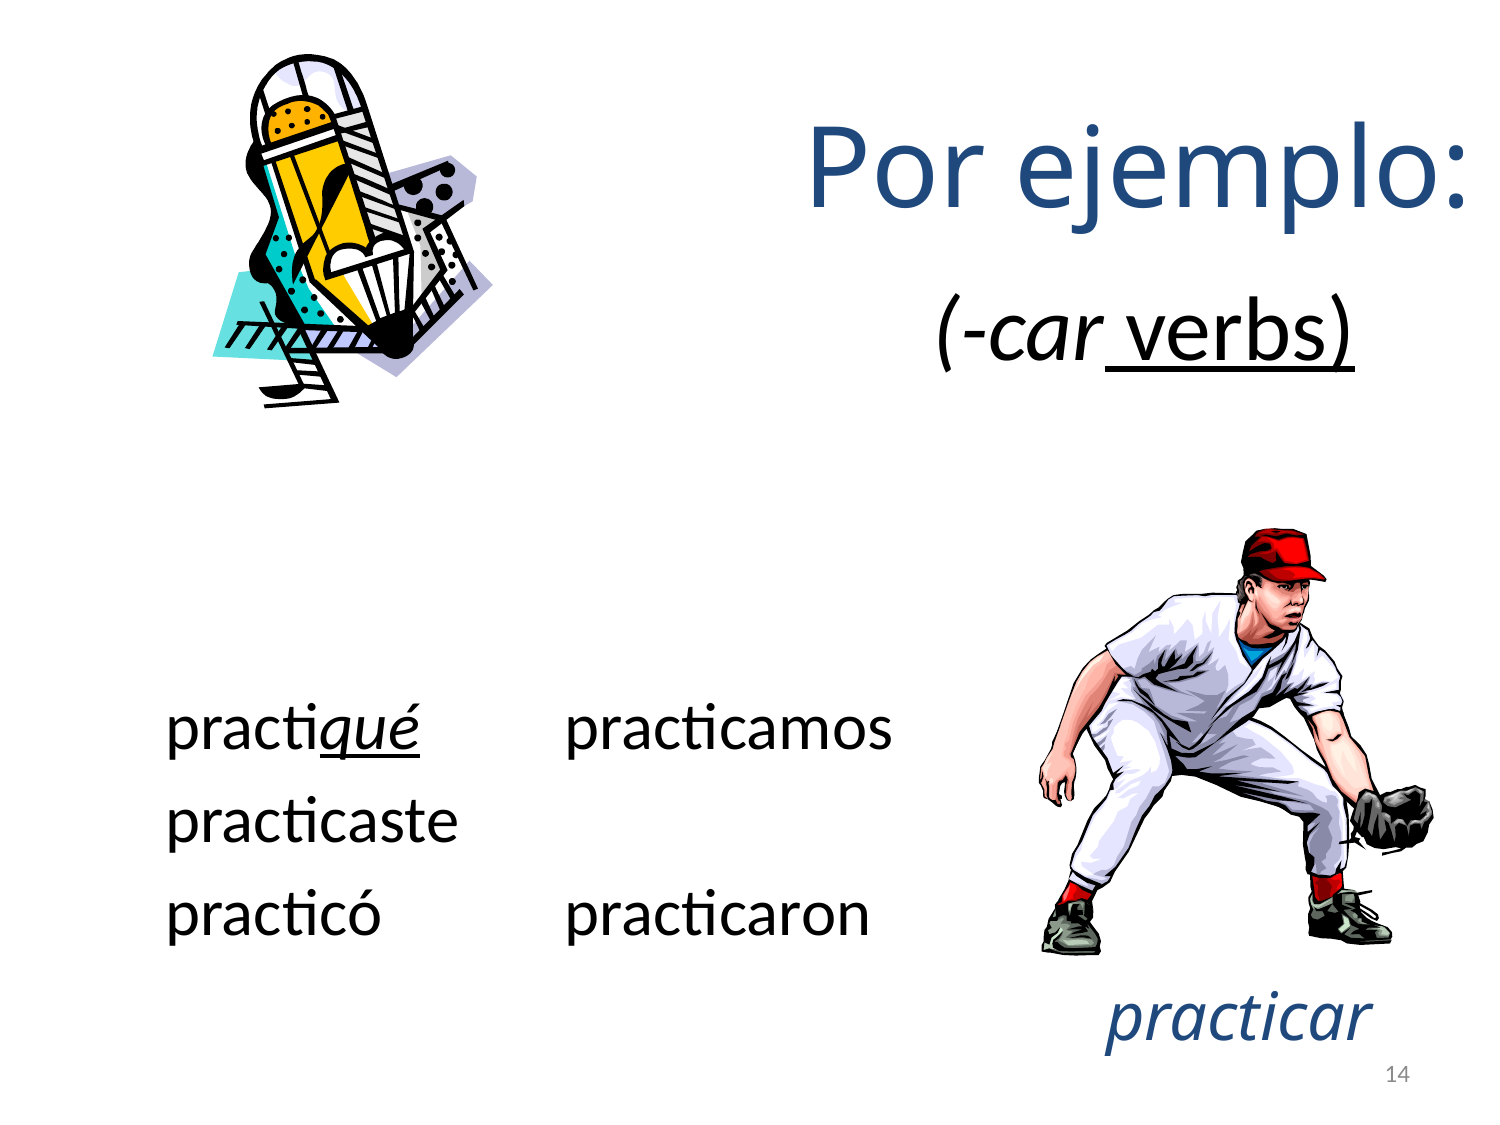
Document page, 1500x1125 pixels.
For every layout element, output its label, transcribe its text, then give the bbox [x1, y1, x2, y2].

title (-car verbs) [862, 262, 1425, 385]
text_box Por ejemplo: [788, 87, 1488, 238]
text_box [1038, 524, 1438, 1062]
picture [212, 49, 515, 413]
list practiqué practicaste practicó [150, 675, 538, 963]
list practicamos practicaron [549, 675, 1025, 963]
slide_number 14 [1074, 1070, 1425, 1103]
